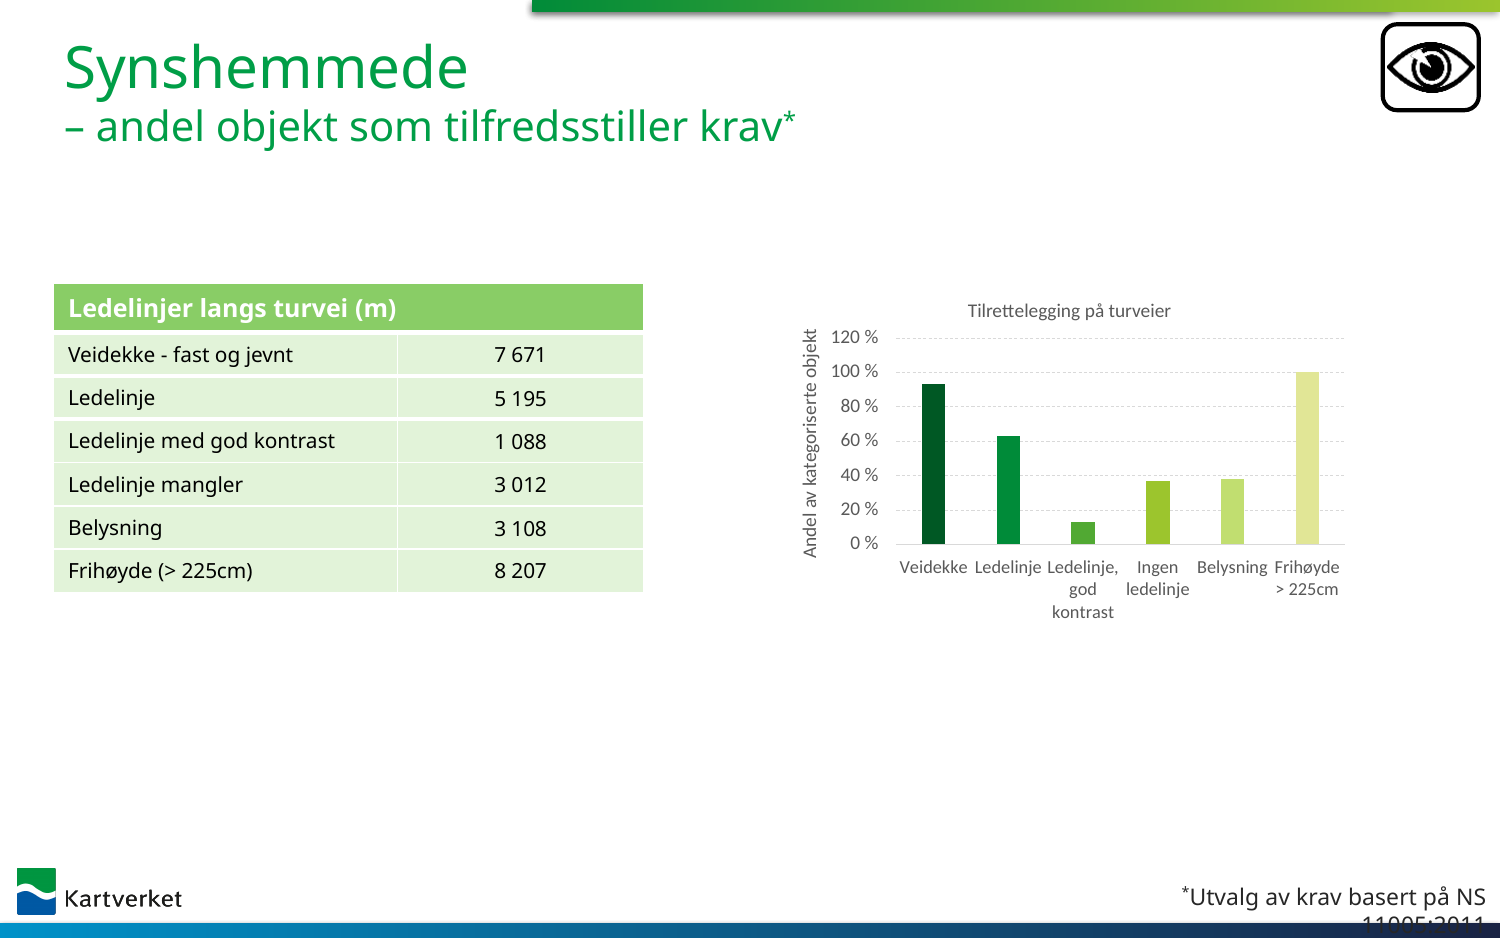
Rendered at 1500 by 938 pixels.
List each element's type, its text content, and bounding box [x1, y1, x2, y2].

table_cell Belysning [54, 507, 397, 548]
table_cell 3 108 [398, 507, 643, 548]
picture [791, 291, 1348, 630]
table_cell Veidekke - fast og jevnt [54, 335, 397, 374]
table_cell 5 195 [398, 378, 643, 417]
table_cell Ledelinje med god kontrast [54, 421, 397, 462]
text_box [1382, 24, 1480, 111]
table_cell 8 207 [398, 550, 643, 592]
table_cell 3 012 [398, 463, 643, 505]
table_cell Frihøyde (> 225cm) [54, 550, 397, 592]
table_cell Ledelinje mangler [54, 463, 397, 505]
table_header Ledelinjer langs turvei (m) [54, 284, 643, 330]
text_box Synshemmede – andel objekt som tilfredsstiller krav* [49, 24, 1431, 158]
table_cell 7 671 [398, 335, 643, 374]
text_box *Utvalg av krav basert på NS 11005:2011 [1068, 873, 1500, 938]
table_cell 1 088 [398, 421, 643, 462]
table_cell Ledelinje [54, 378, 397, 417]
